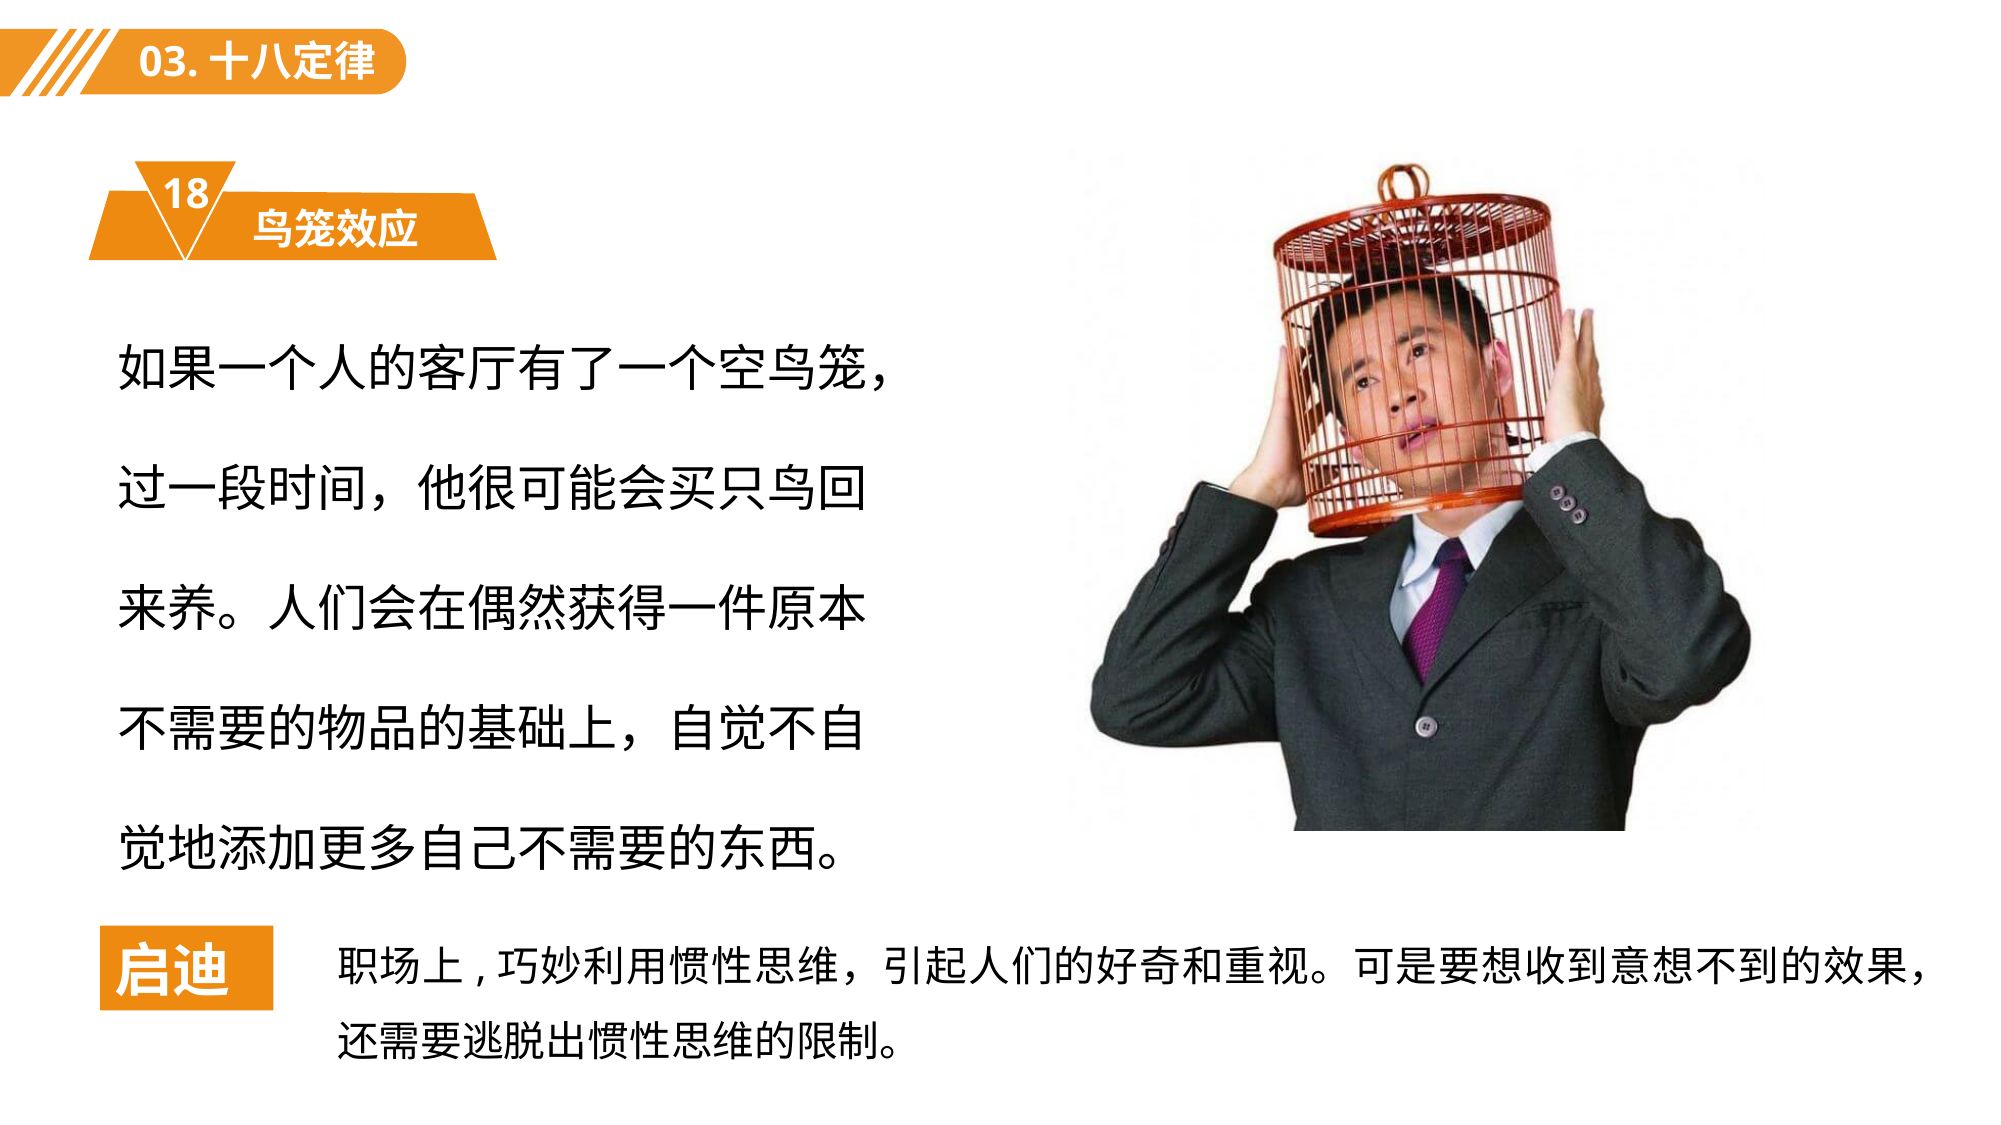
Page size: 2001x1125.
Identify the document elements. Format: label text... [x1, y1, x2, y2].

text_box 职场上,巧妙利用惯性思维，引起人们的好奇和重视。可是要想收到意想不到的效果，还需要逃脱出惯性思维的限制。 [322, 907, 1924, 1073]
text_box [88, 190, 132, 261]
text_box 如果一个人的客厅有了一个空鸟笼，过一段时间，他很可能会买只鸟回来养。人们会在偶然获得一件原本不需要的物品的基础上，自觉不自觉地添加更多自己不需要的东西。 [83, 268, 902, 884]
picture [1068, 144, 1765, 831]
text_box 启迪 [100, 925, 274, 1011]
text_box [238, 190, 497, 261]
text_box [132, 159, 238, 262]
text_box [0, 27, 407, 97]
